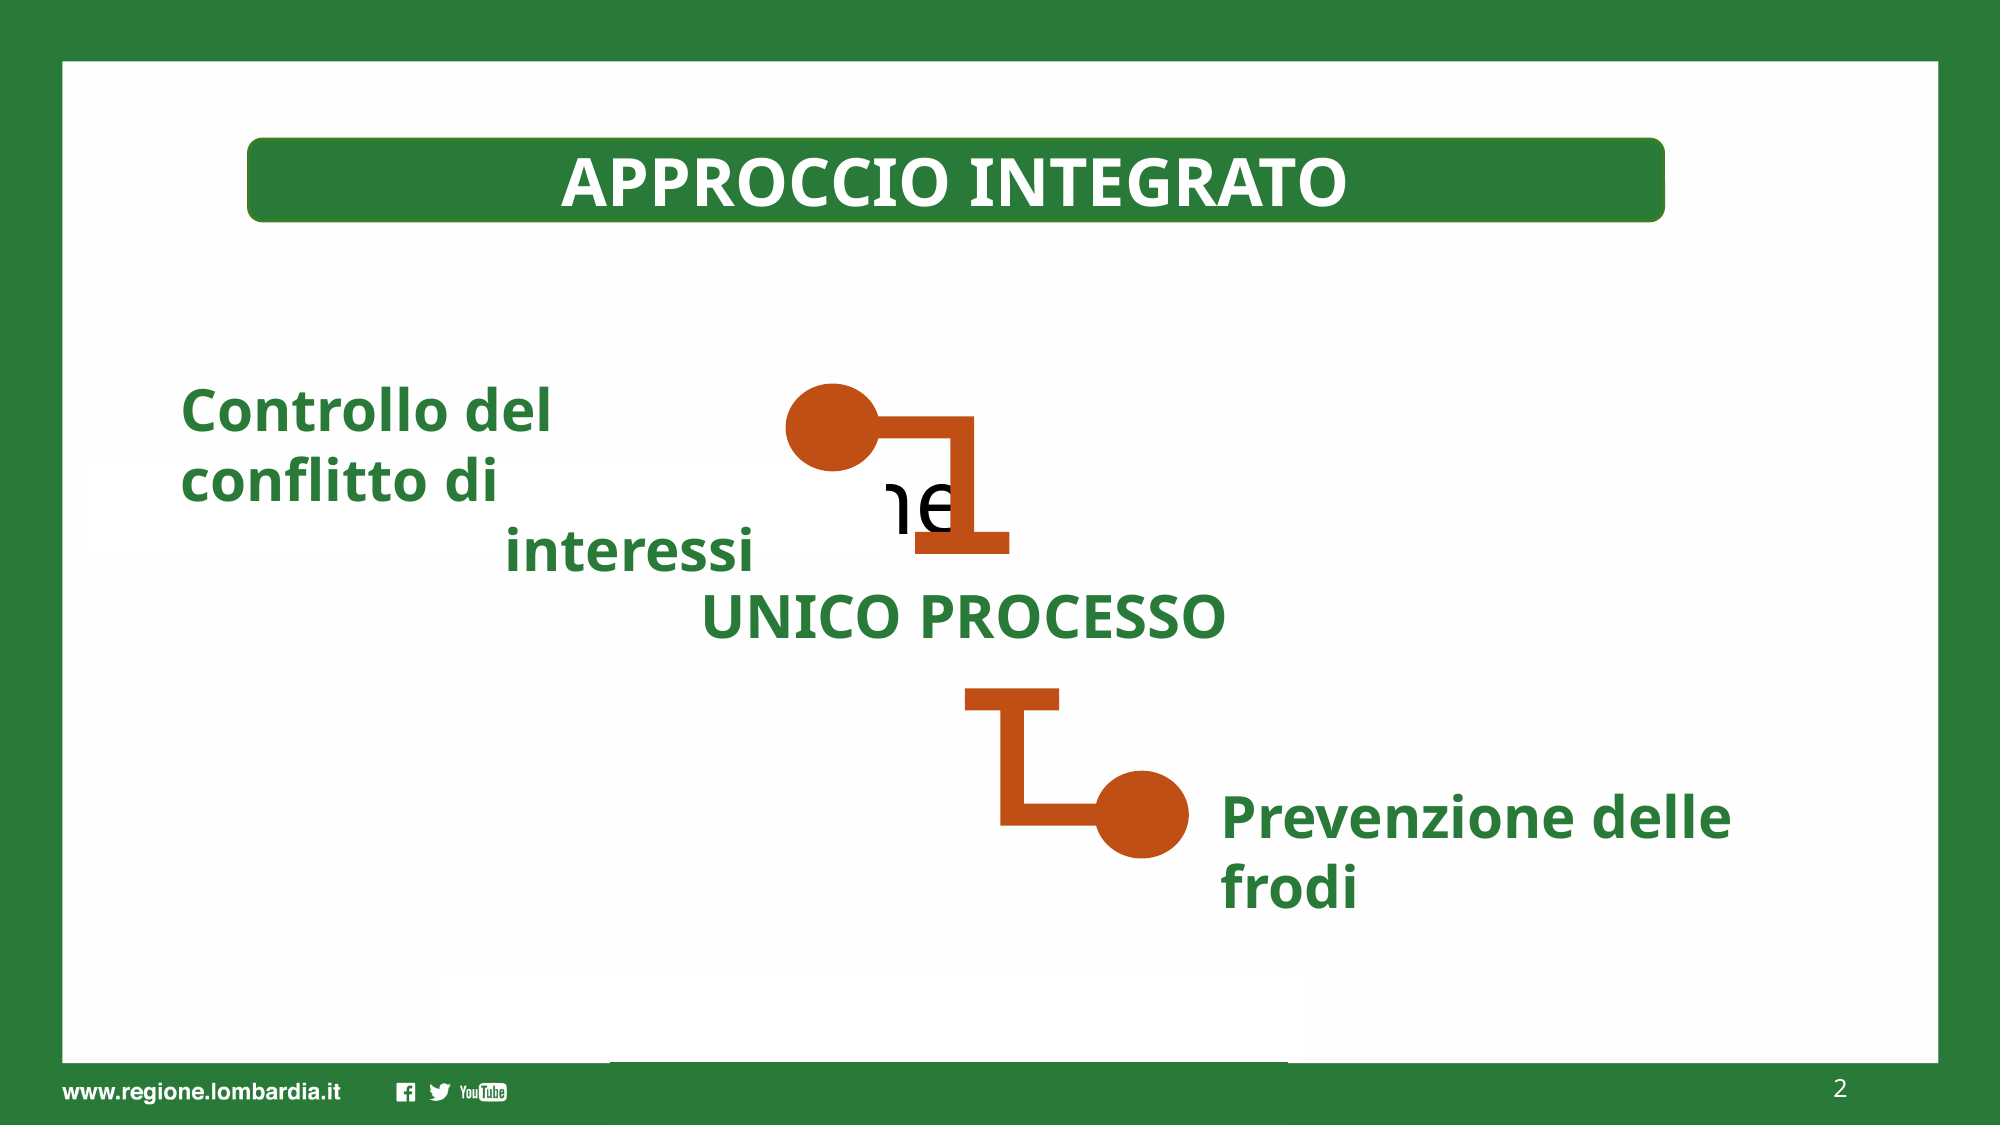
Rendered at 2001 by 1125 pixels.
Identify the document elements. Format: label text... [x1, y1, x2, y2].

text_box Prevenzione delle frodi [1205, 772, 1826, 928]
text_box [785, 383, 1010, 554]
text_box UNICO PROCESSO [640, 571, 1290, 702]
picture [0, 0, 2000, 1125]
text_box Controllo del conflitto di interessi [165, 366, 786, 591]
slide_number 2 [1412, 1060, 1863, 1120]
text_box APPROCCIO INTEGRATO [247, 137, 1666, 223]
text_box [964, 688, 1189, 859]
